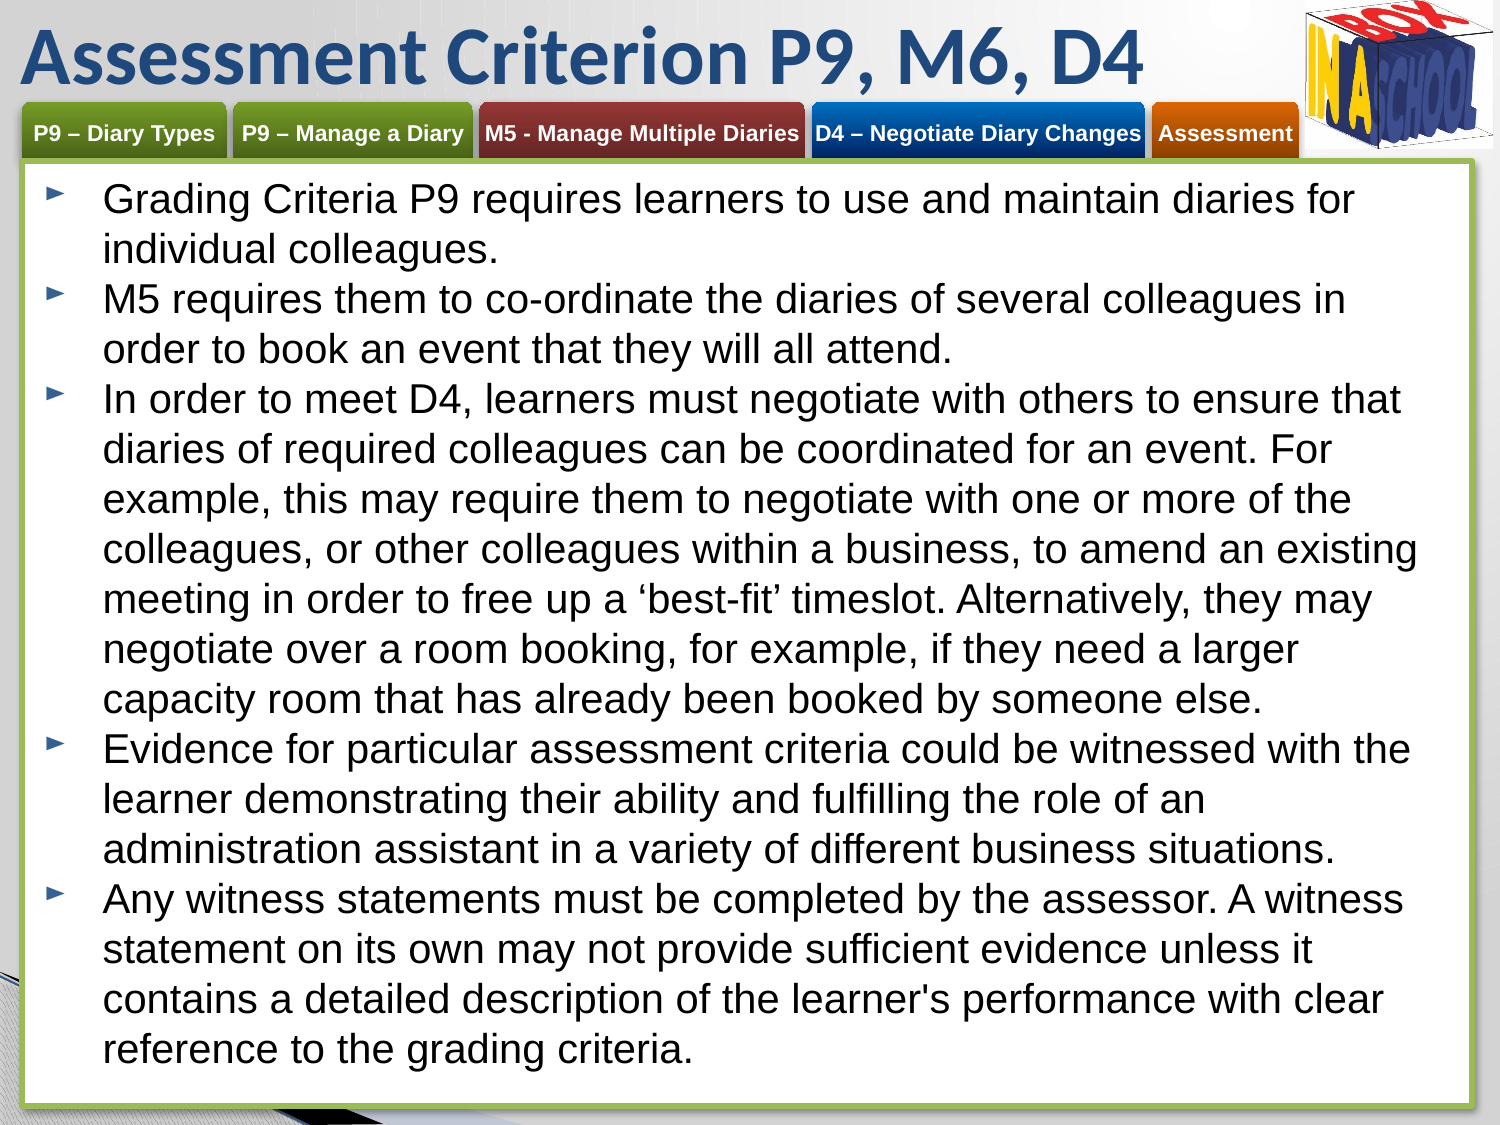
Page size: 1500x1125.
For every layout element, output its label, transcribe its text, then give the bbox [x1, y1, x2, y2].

picture [281, 1114, 303, 1125]
text_box Grading Criteria P9 requires learners to use and maintain diaries for individual colleagues. M5 requires them to co-ordinate the diaries of several colleagues in order to book an event that they will all attend. In order to meet D4, learners must negotiate with others to ensure that diaries of required colleagues can be coordinated for an event. For example, this may require them to negotiate with one or more of the colleagues, or other colleagues within a business, to amend an existing meeting in order to free up a ‘best-fit’ timeslot. Alternatively, they may negotiate over a room booking, for example, if they need a larger capacity room that has already been booked by someone else. Evidence for particular assessment criteria could be witnessed with the learner demonstrating their ability and fulfilling the role of an administration assistant in a variety of different business situations. Any witness statements must be completed by the assessor. A witness statement on its own may not provide sufficient evidence unless it contains a detailed description of the learner's performance with clear reference to the grading criteria. [29, 164, 1459, 1080]
text_box Assessment Criterion P9, M6, D4 [5, 0, 1270, 102]
picture [1305, 0, 1494, 149]
